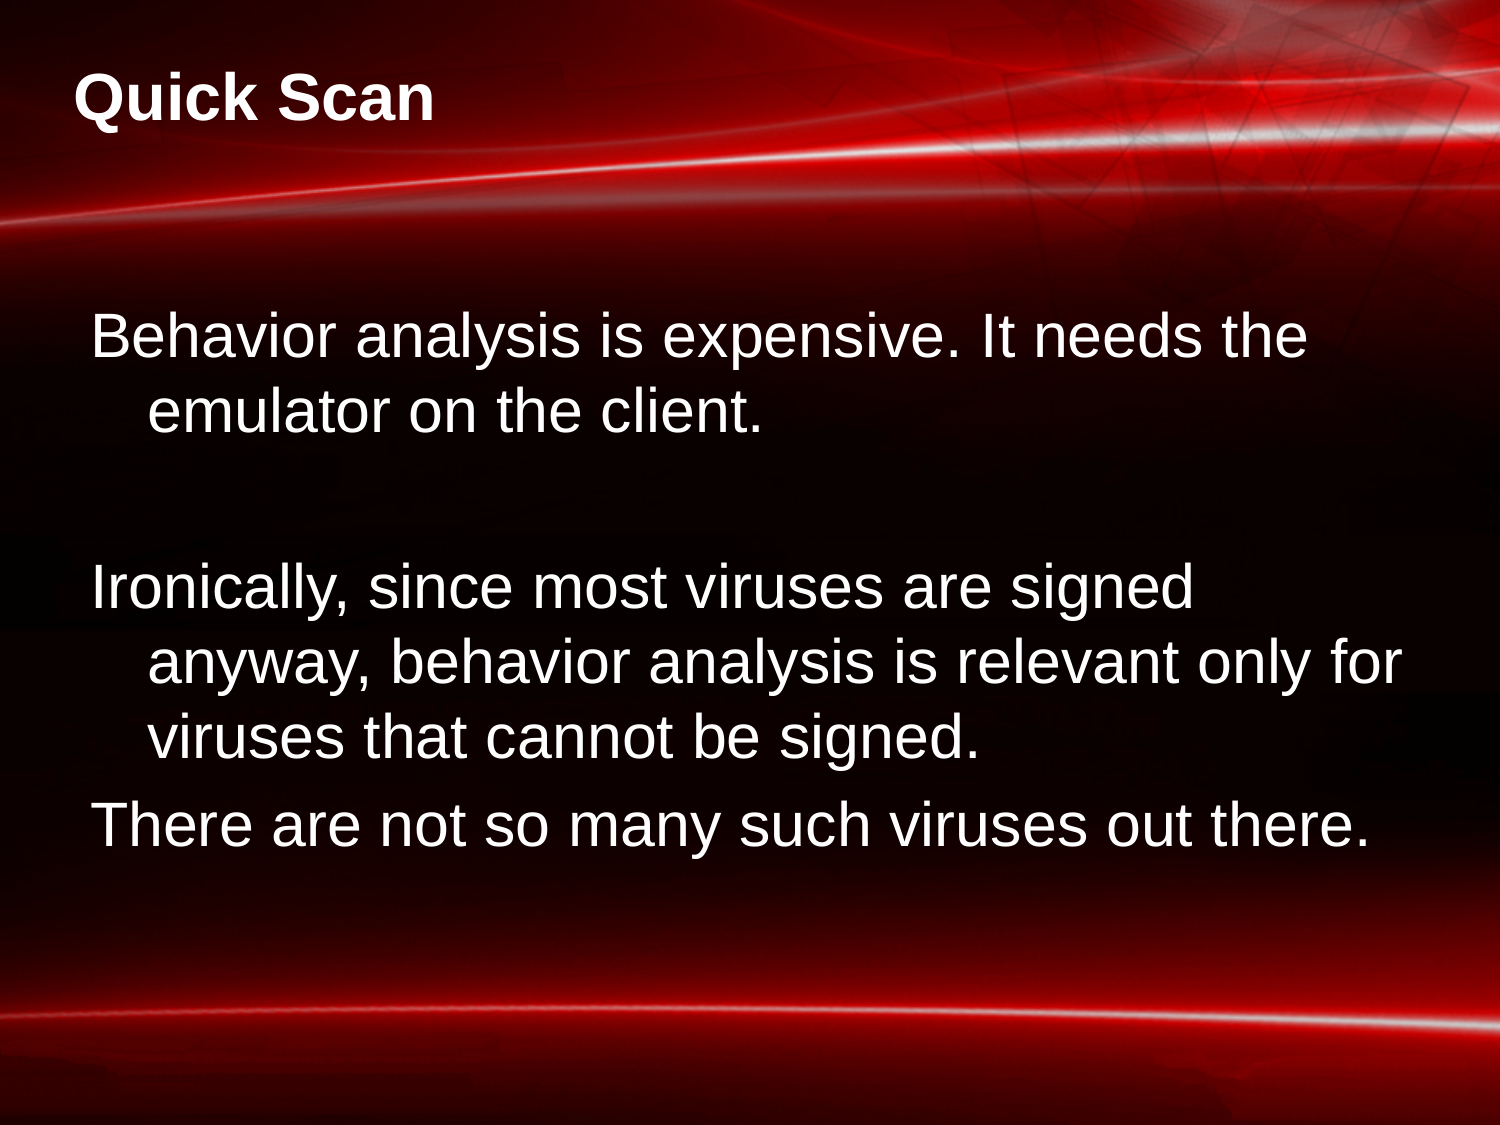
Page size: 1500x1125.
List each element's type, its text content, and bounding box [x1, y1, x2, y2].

picture [0, 0, 1500, 1125]
title Quick Scan [58, 0, 1409, 188]
list Behavior analysis is expensive. It needs the emulator on the client. Ironically, since most viruses are signed anyway, behavior analysis is relevant only for viruses that cannot be signed. There are not so many such viruses out there. [74, 287, 1426, 913]
